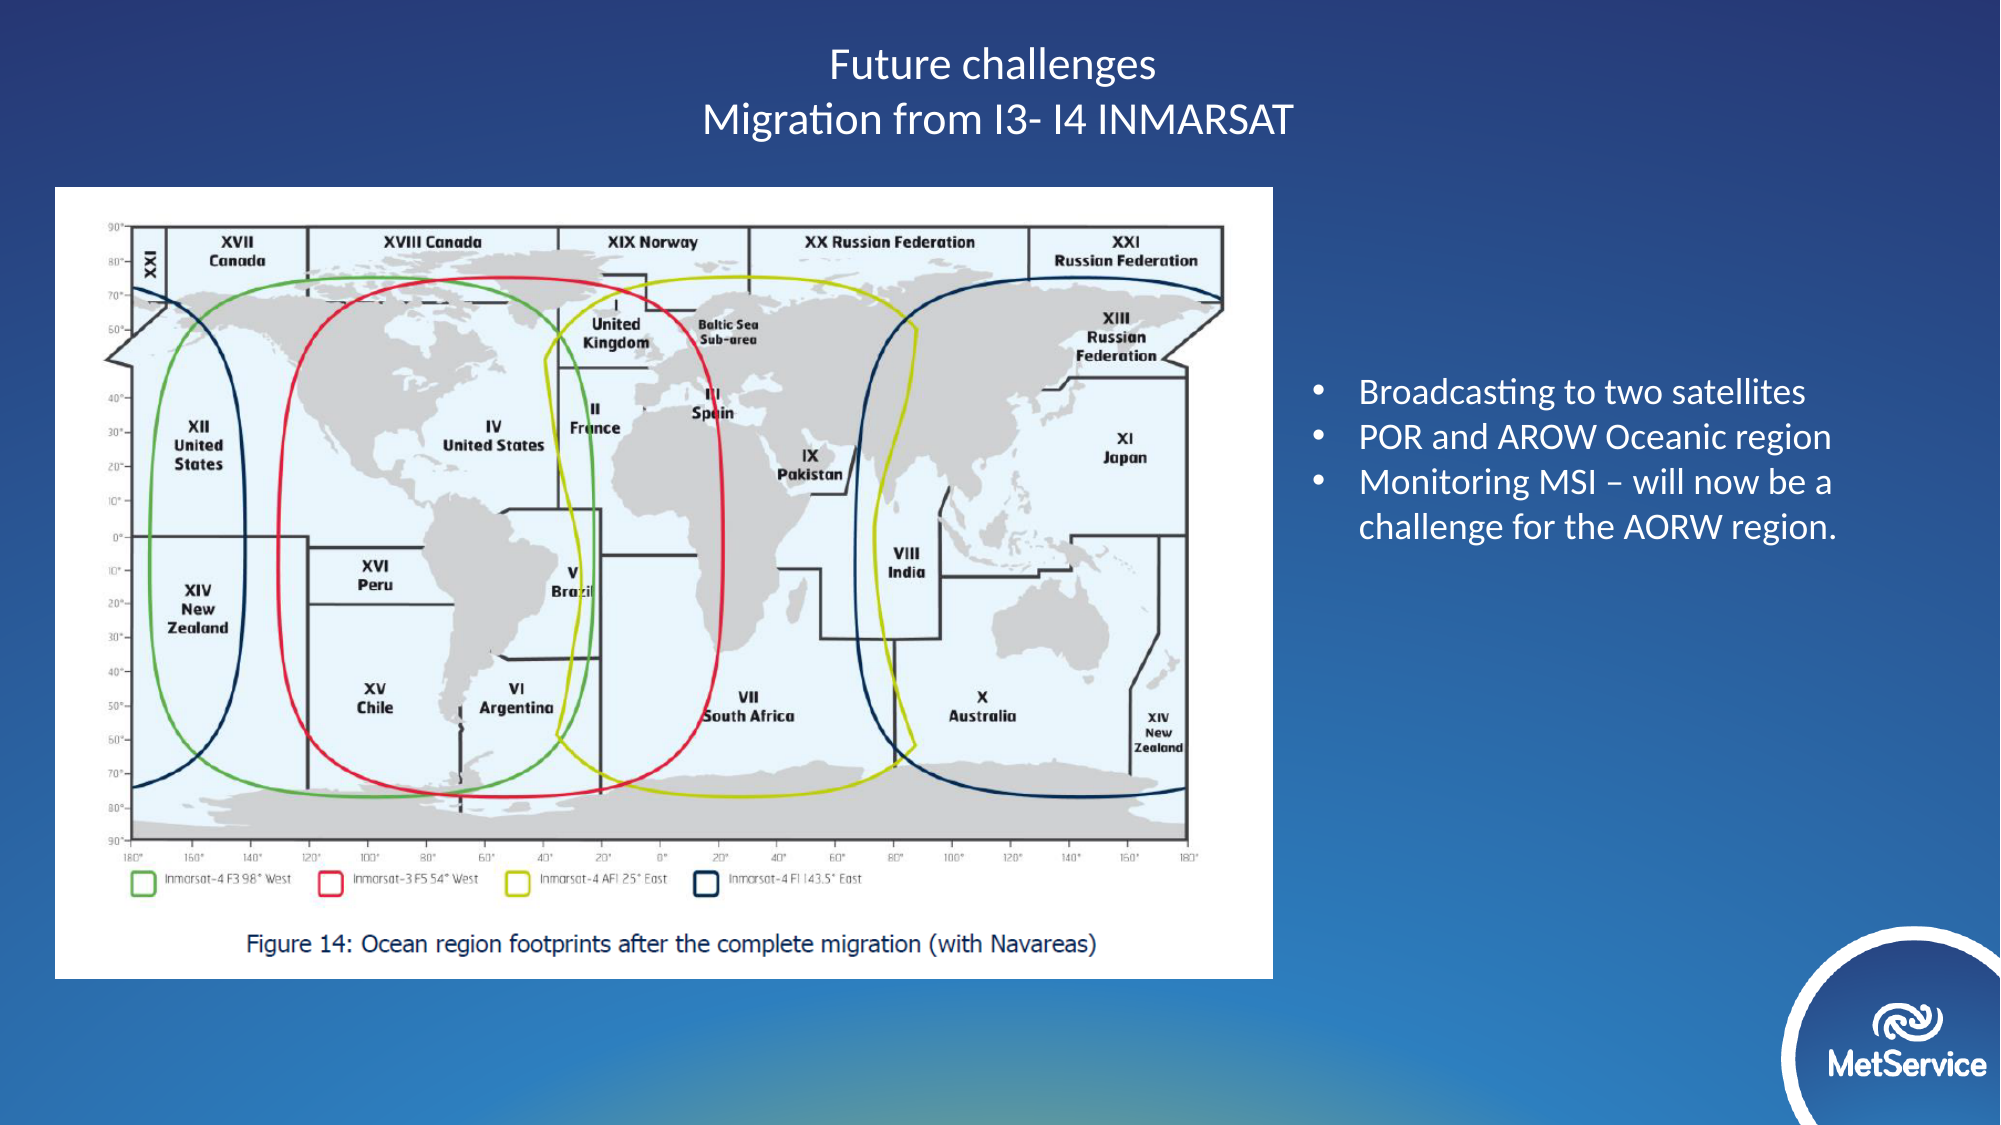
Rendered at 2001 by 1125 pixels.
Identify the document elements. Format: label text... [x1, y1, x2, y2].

text_box Future challenges Migration from I3- I4 INMARSAT [687, 26, 1310, 151]
text_box Broadcasting to two satellites POR and AROW Oceanic region Monitoring MSI – will now be a challenge for the AORW region. [1297, 359, 1984, 690]
picture [0, 0, 2000, 1125]
